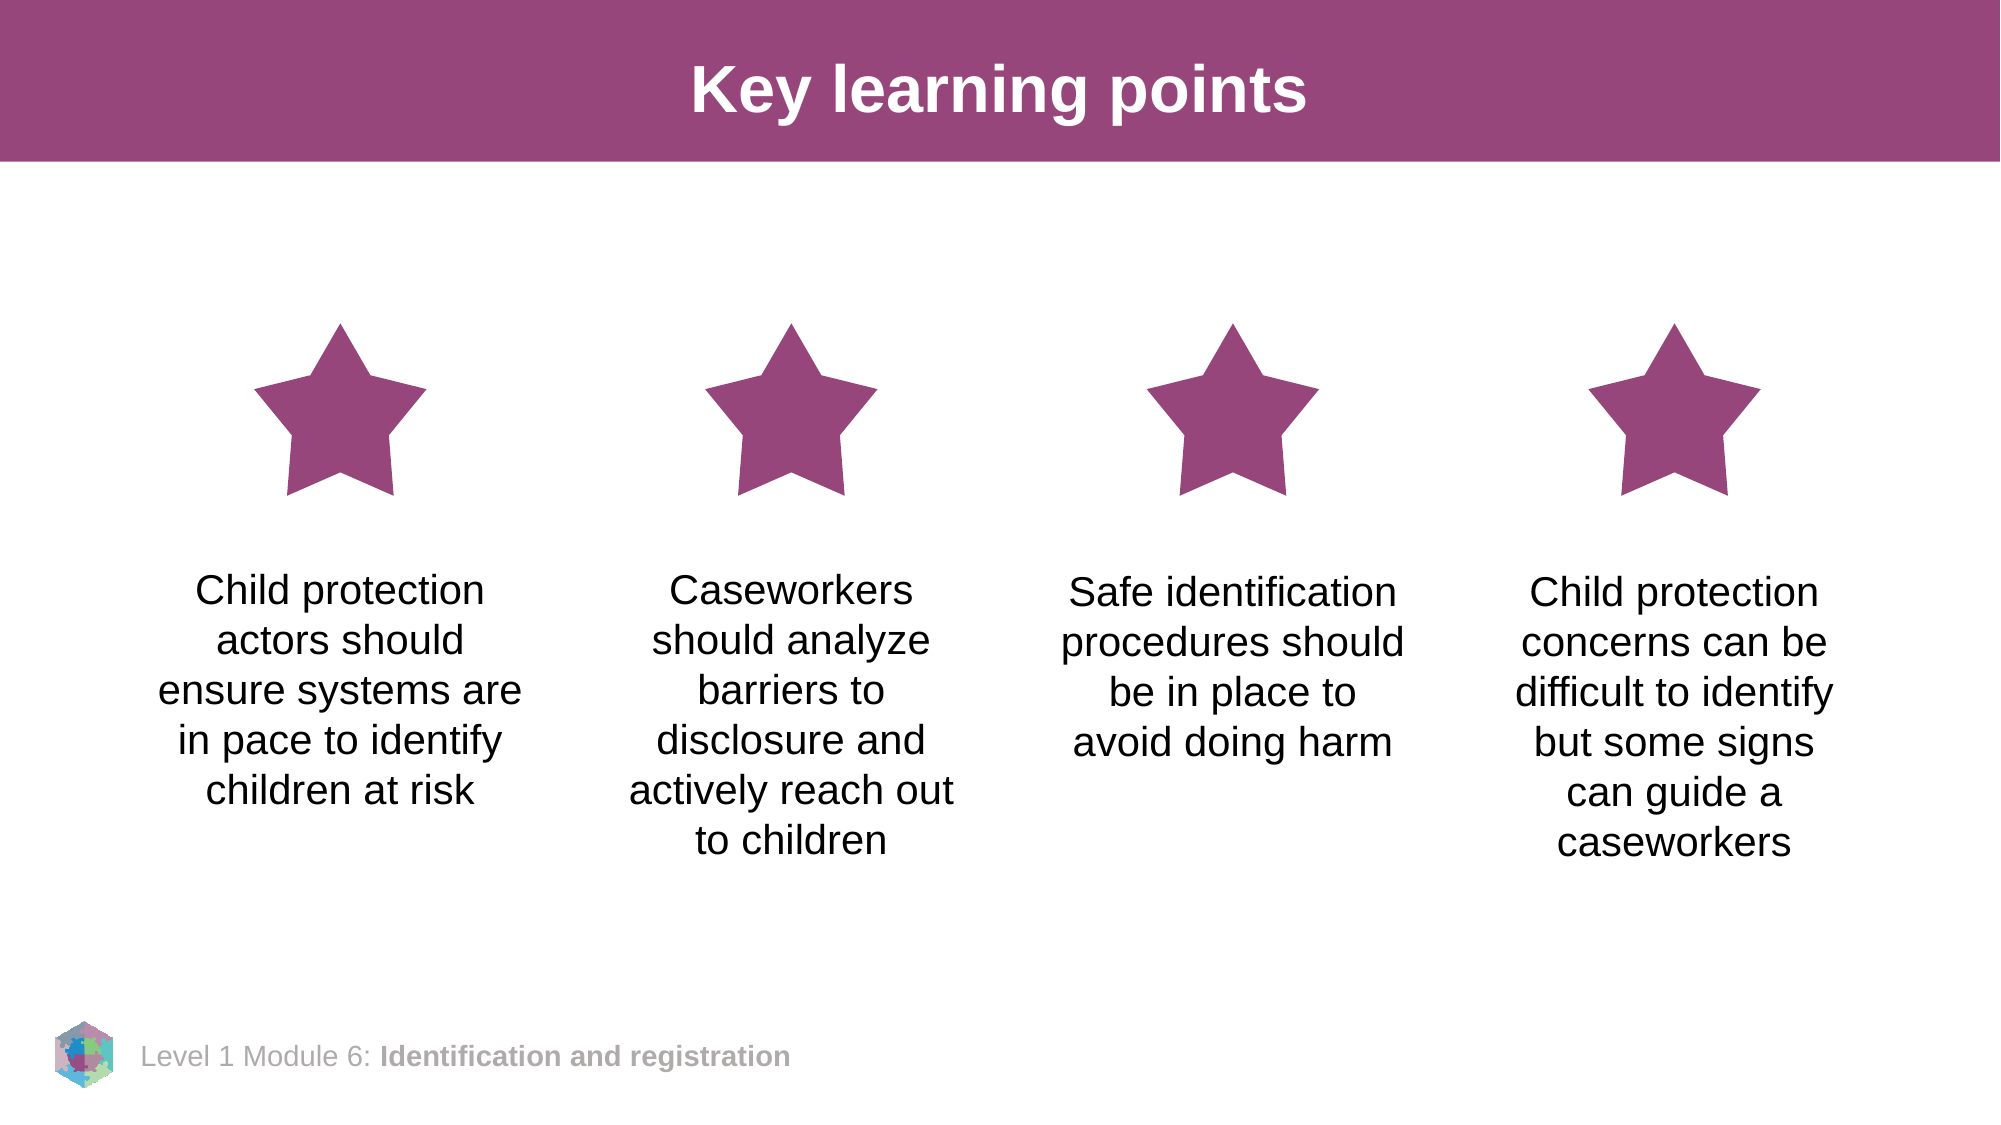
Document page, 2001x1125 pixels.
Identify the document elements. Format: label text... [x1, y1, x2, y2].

text_box Child protection actors should ensure systems are in pace to identify children at risk [137, 555, 544, 821]
text_box Child protection concerns can be difficult to identify but some signs can guide a caseworkers [1498, 557, 1851, 873]
text_box Caseworkers should analyze barriers to disclosure and actively reach out to children [608, 555, 975, 871]
picture [55, 1021, 113, 1088]
text_box [252, 321, 429, 498]
text_box [1144, 321, 1322, 498]
text_box Safe identification procedures should be in place to avoid doing harm [1040, 557, 1425, 773]
text_box [703, 321, 880, 498]
title Key learning points [137, 19, 1863, 163]
text_box [1586, 321, 1763, 498]
